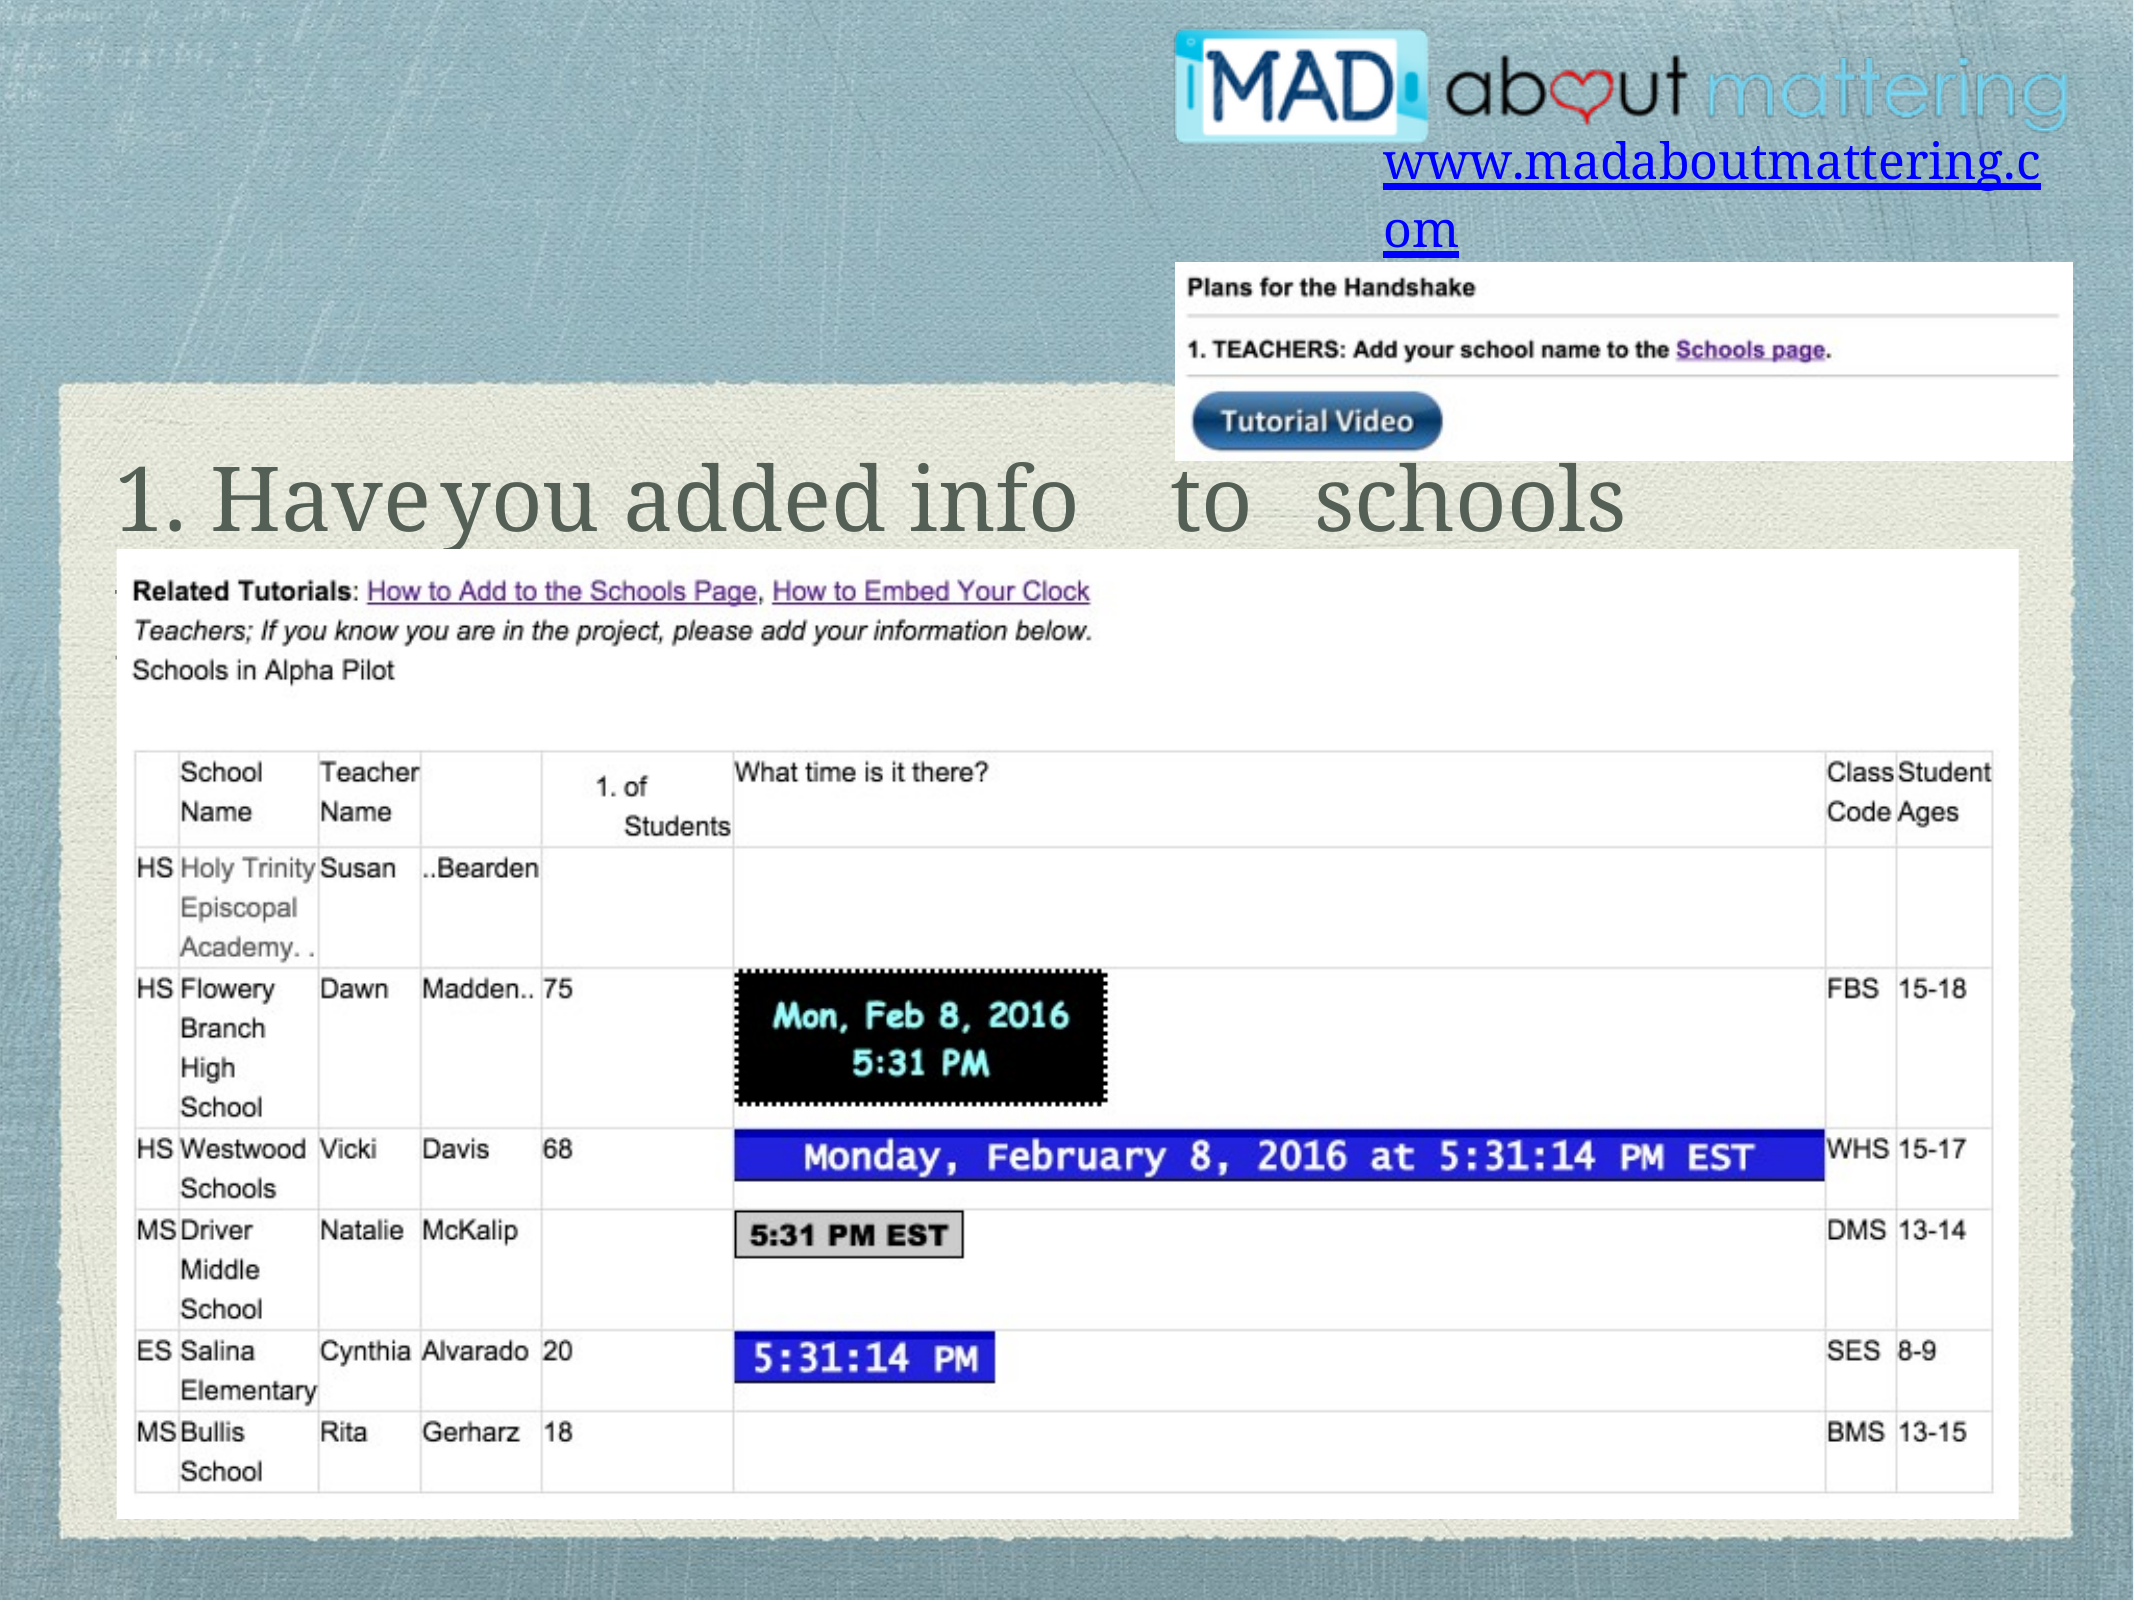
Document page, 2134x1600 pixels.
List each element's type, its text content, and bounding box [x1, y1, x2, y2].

text_box [1175, 262, 2073, 461]
text_box [116, 549, 2019, 1519]
picture [0, 0, 2134, 1600]
title 1. Have you added info to schools page [112, 441, 1676, 710]
text_box www.madaboutmattering.com [1381, 129, 2068, 262]
